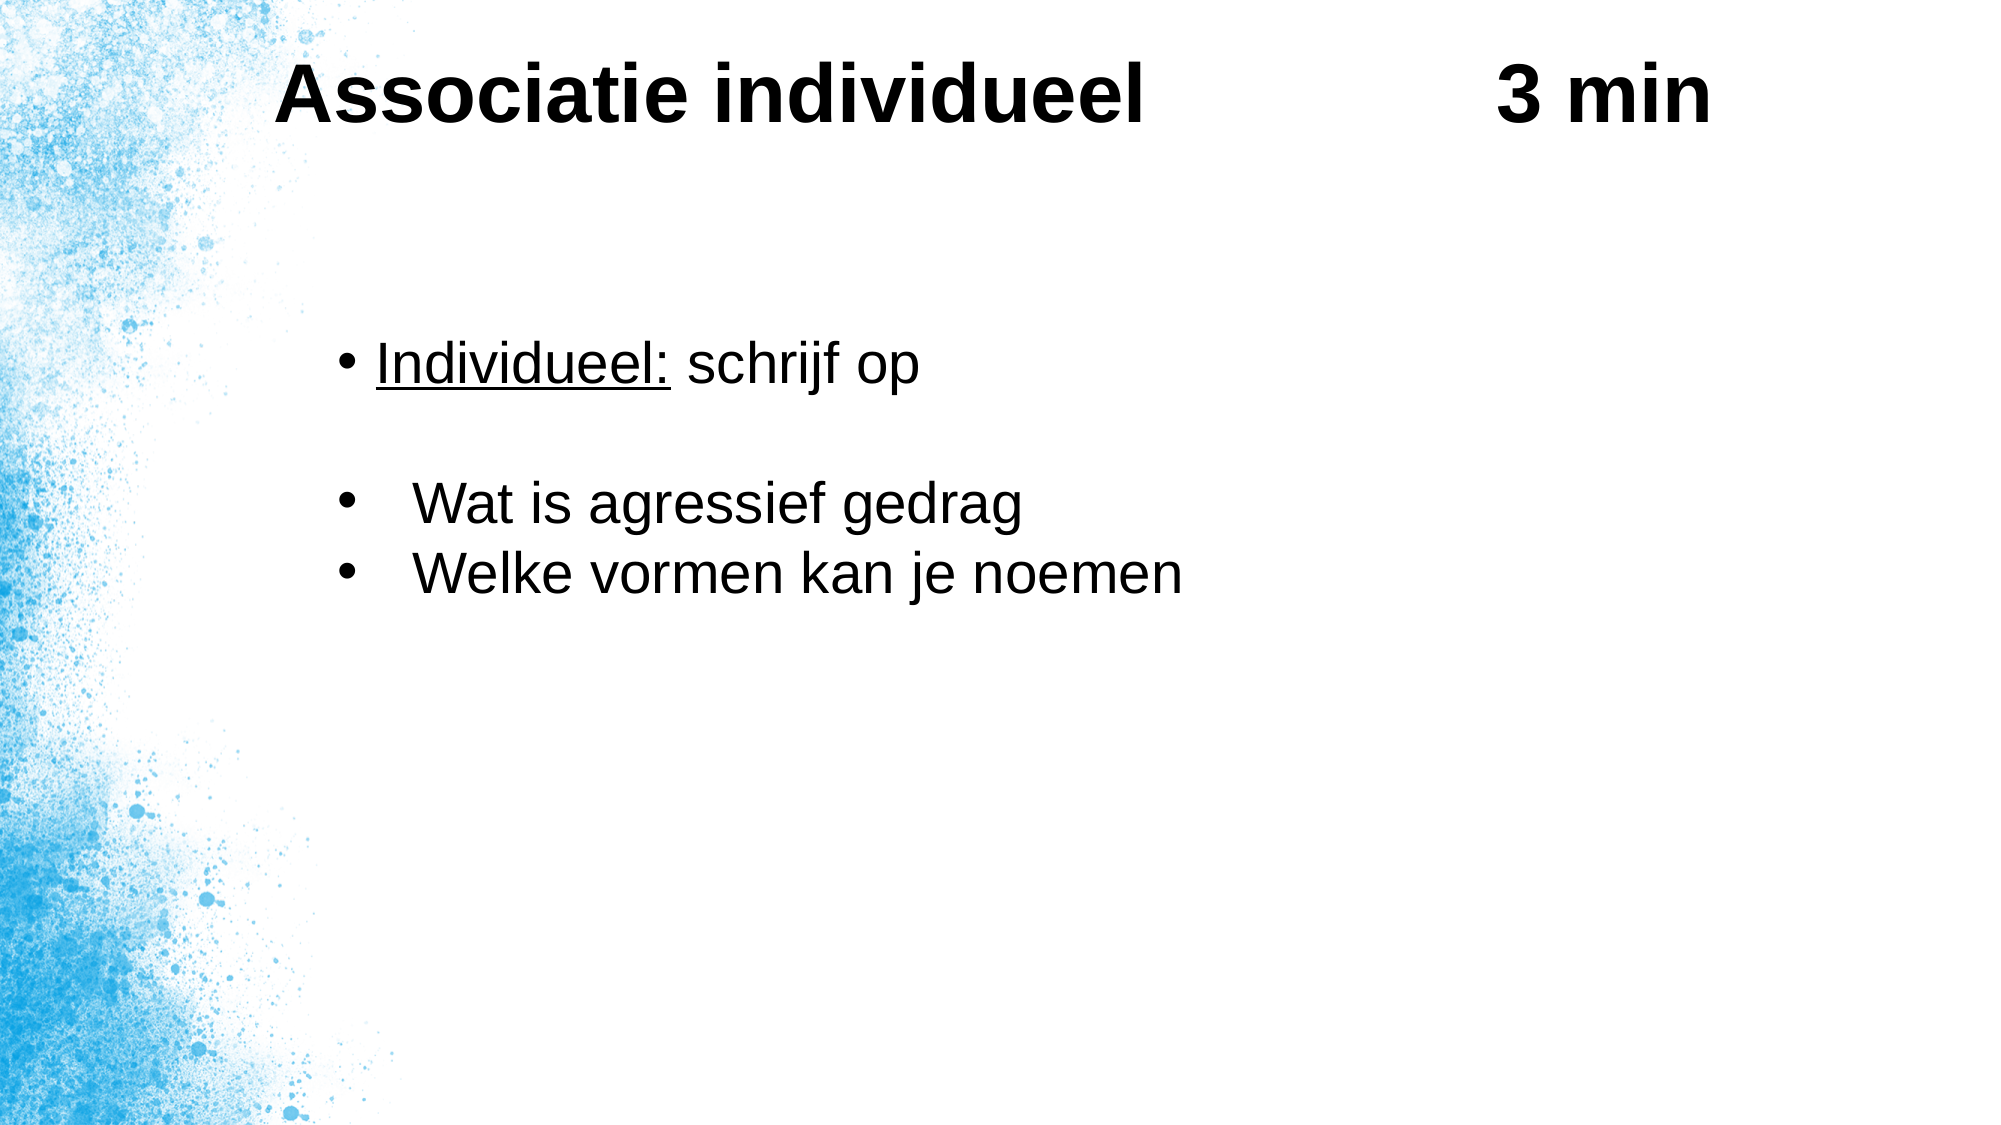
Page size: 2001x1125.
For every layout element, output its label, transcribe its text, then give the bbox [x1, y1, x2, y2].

list Individueel: schrijf op Wat is agressief gedrag Welke vormen kan je noemen [337, 324, 1726, 1000]
title Associatie individueel 3 min [273, 45, 1901, 233]
picture [0, 0, 415, 1125]
